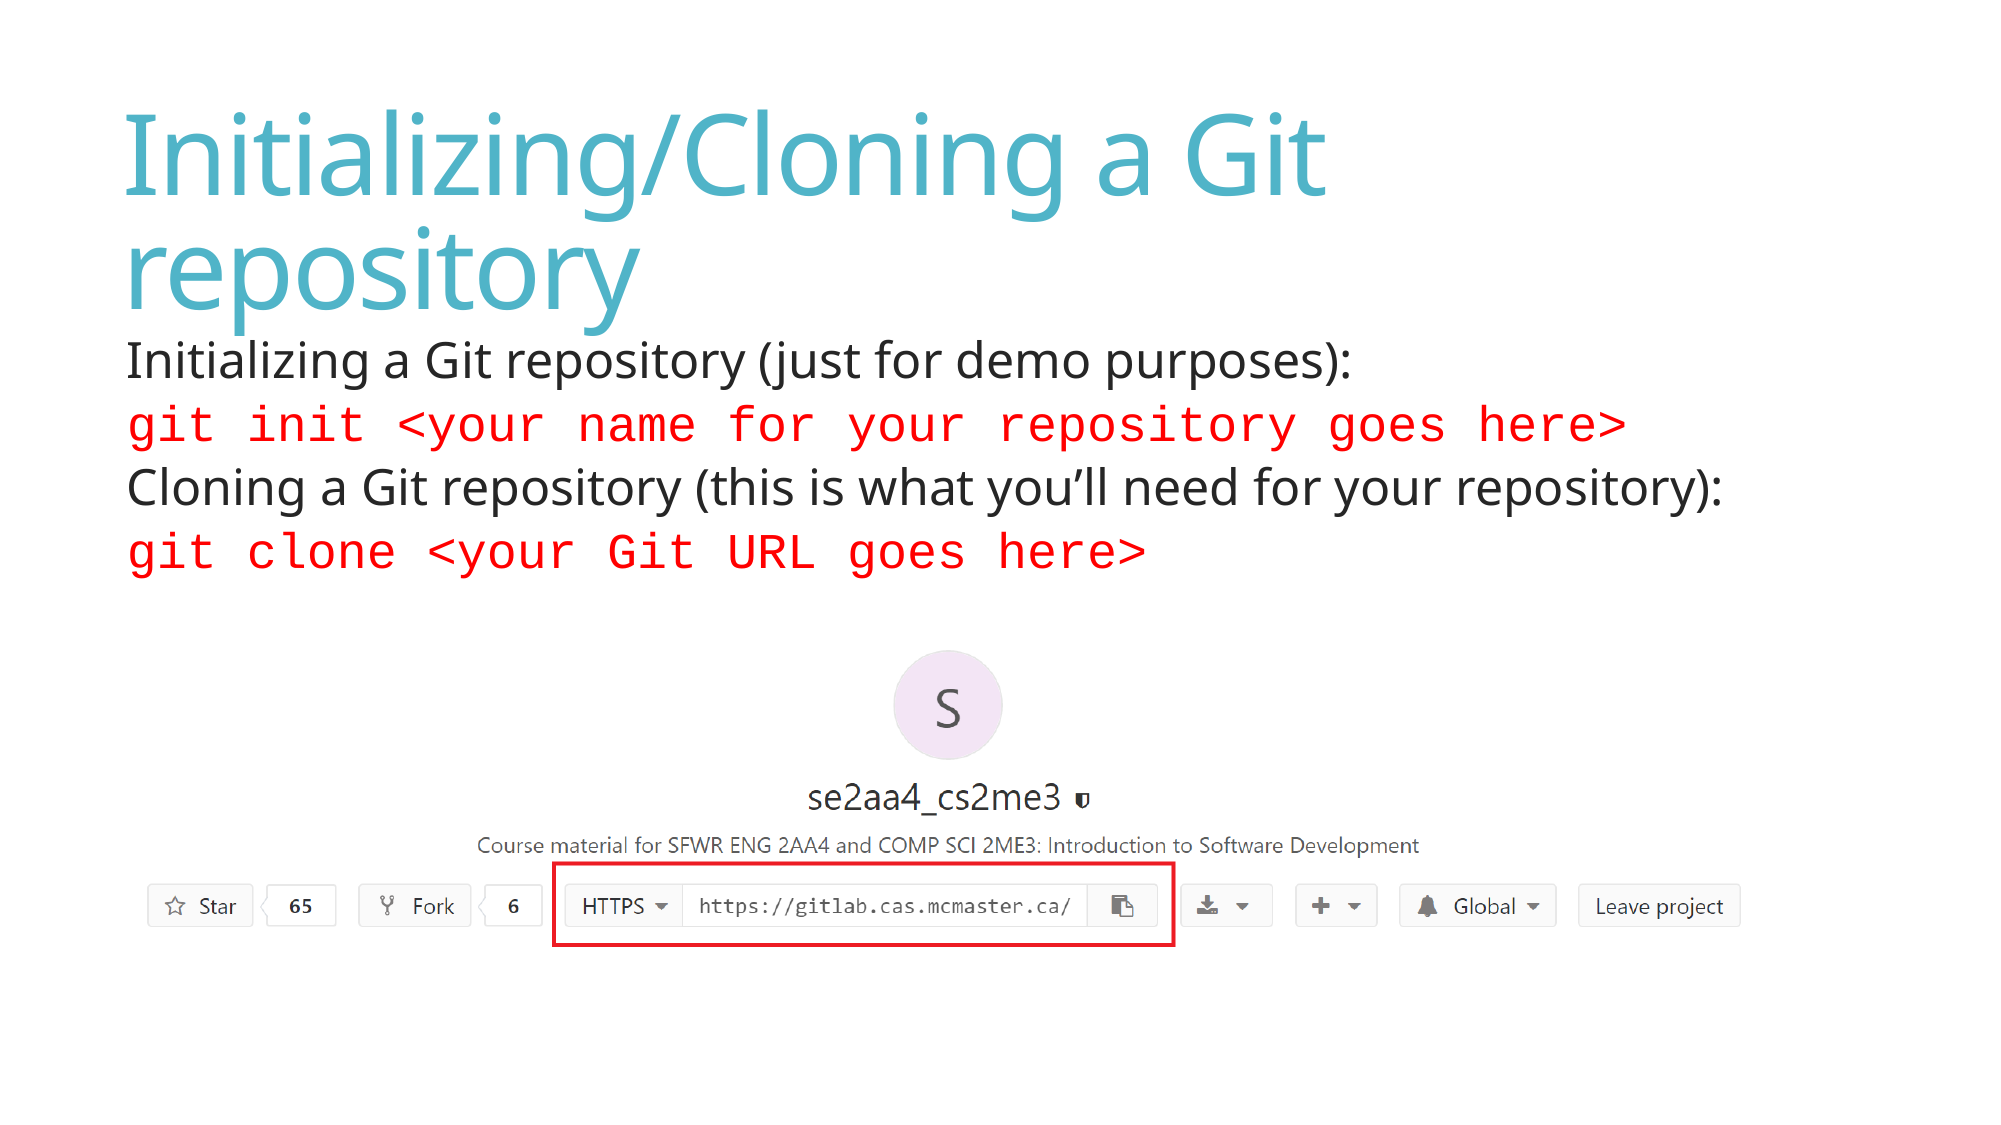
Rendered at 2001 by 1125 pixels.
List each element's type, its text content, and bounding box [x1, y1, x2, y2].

title Initializing/Cloning a Git repository [107, 81, 1875, 354]
list Initializing a Git repository (just for demo purposes): git init <your name for your repository goes here> Cloning a Git repository (this is what you’ll need for your repository): git clone <your Git URL goes here> [111, 329, 1876, 948]
picture [110, 620, 1766, 948]
